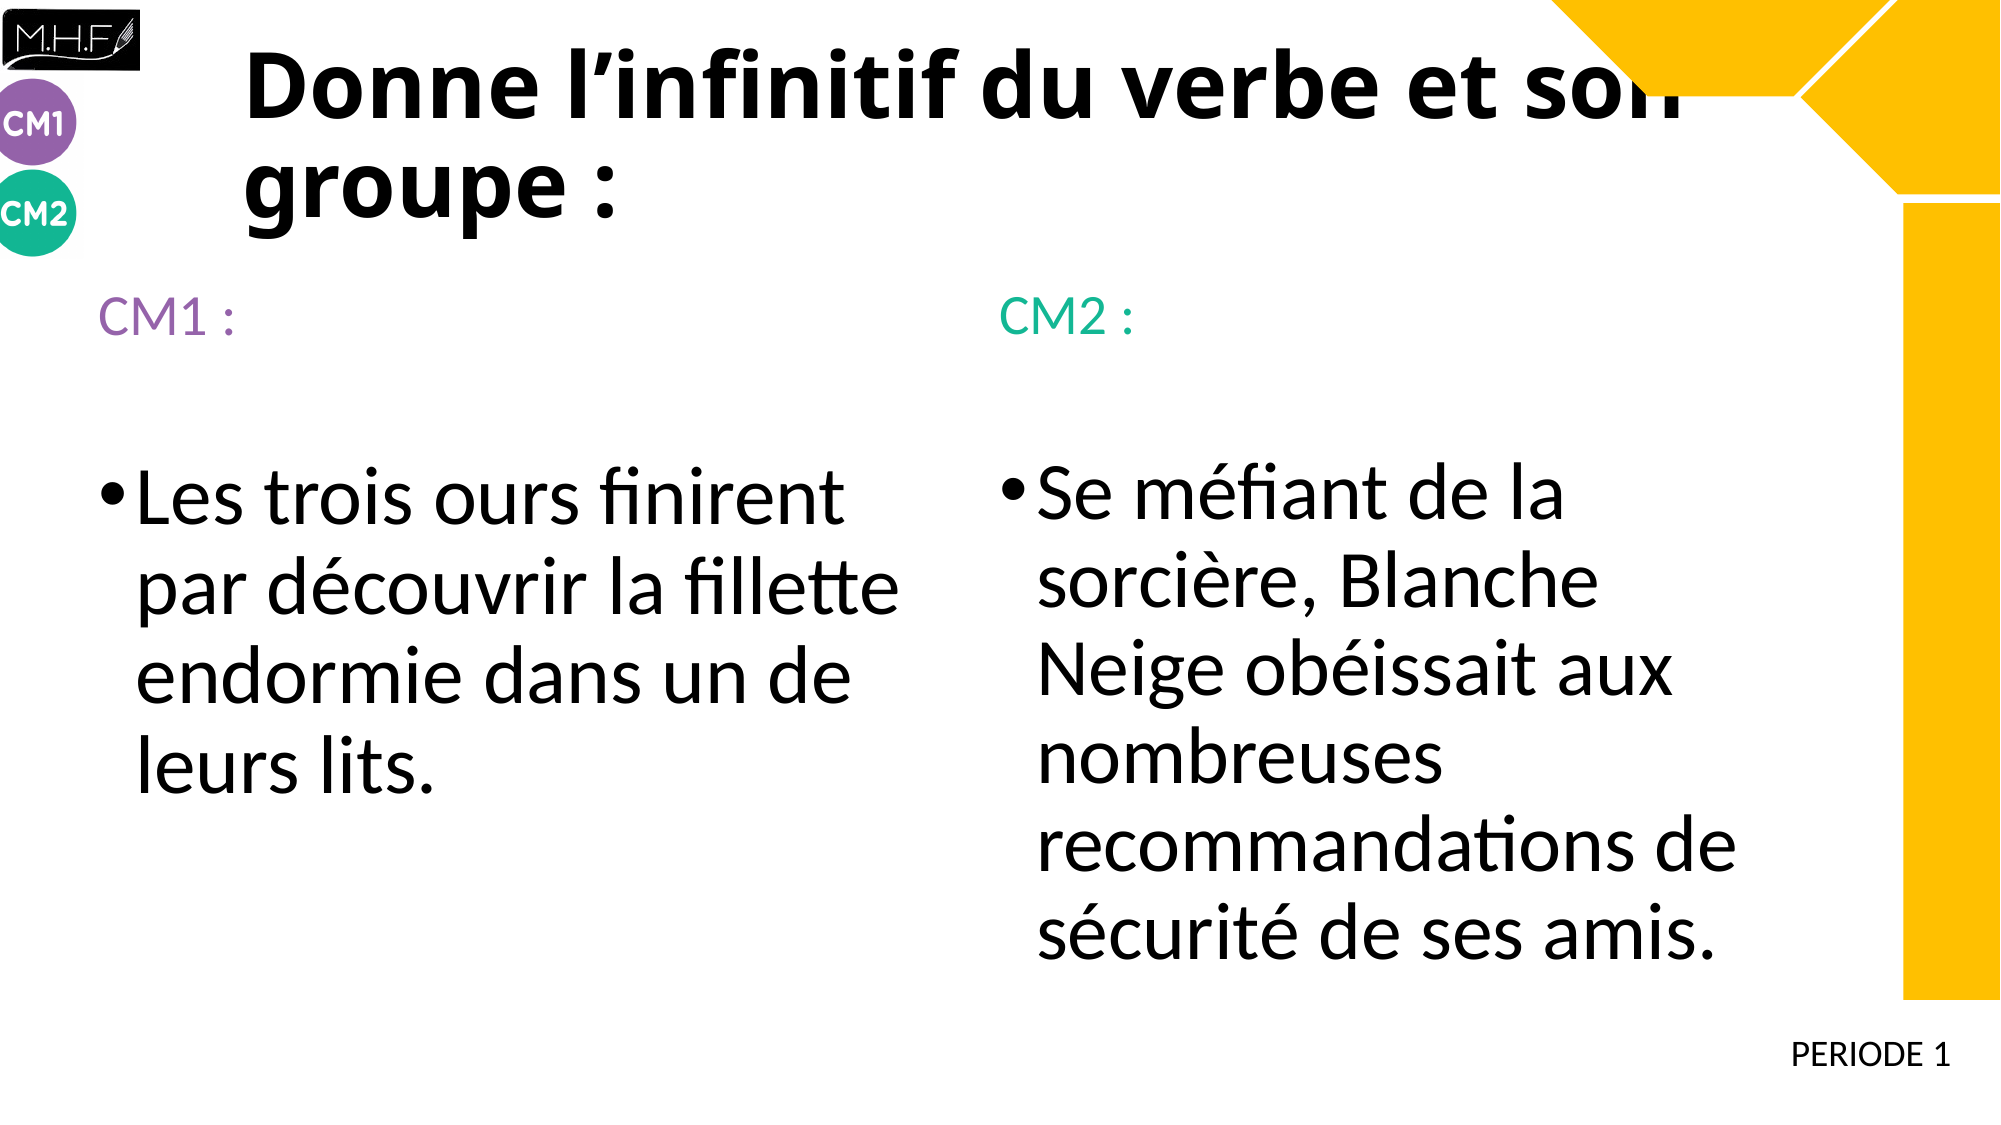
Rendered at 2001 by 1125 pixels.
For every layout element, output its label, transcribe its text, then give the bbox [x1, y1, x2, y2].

picture [0, 7, 140, 259]
text_box CM2 : Se méfiant de la sorcière, Blanche Neige obéissait aux nombreuses recommandations de sécurité de ses amis. [984, 277, 1821, 992]
list CM1 : Les trois ours finirent par découvrir la fillette endormie dans un de leurs lits. [83, 277, 920, 992]
text_box [1902, 202, 2000, 1001]
text_box [1549, 0, 1892, 98]
title Donne l’infinitif du verbe et son groupe : [227, 29, 1773, 247]
text_box [1799, 0, 2000, 196]
text_box PERIODE 1 [1362, 1021, 1967, 1082]
